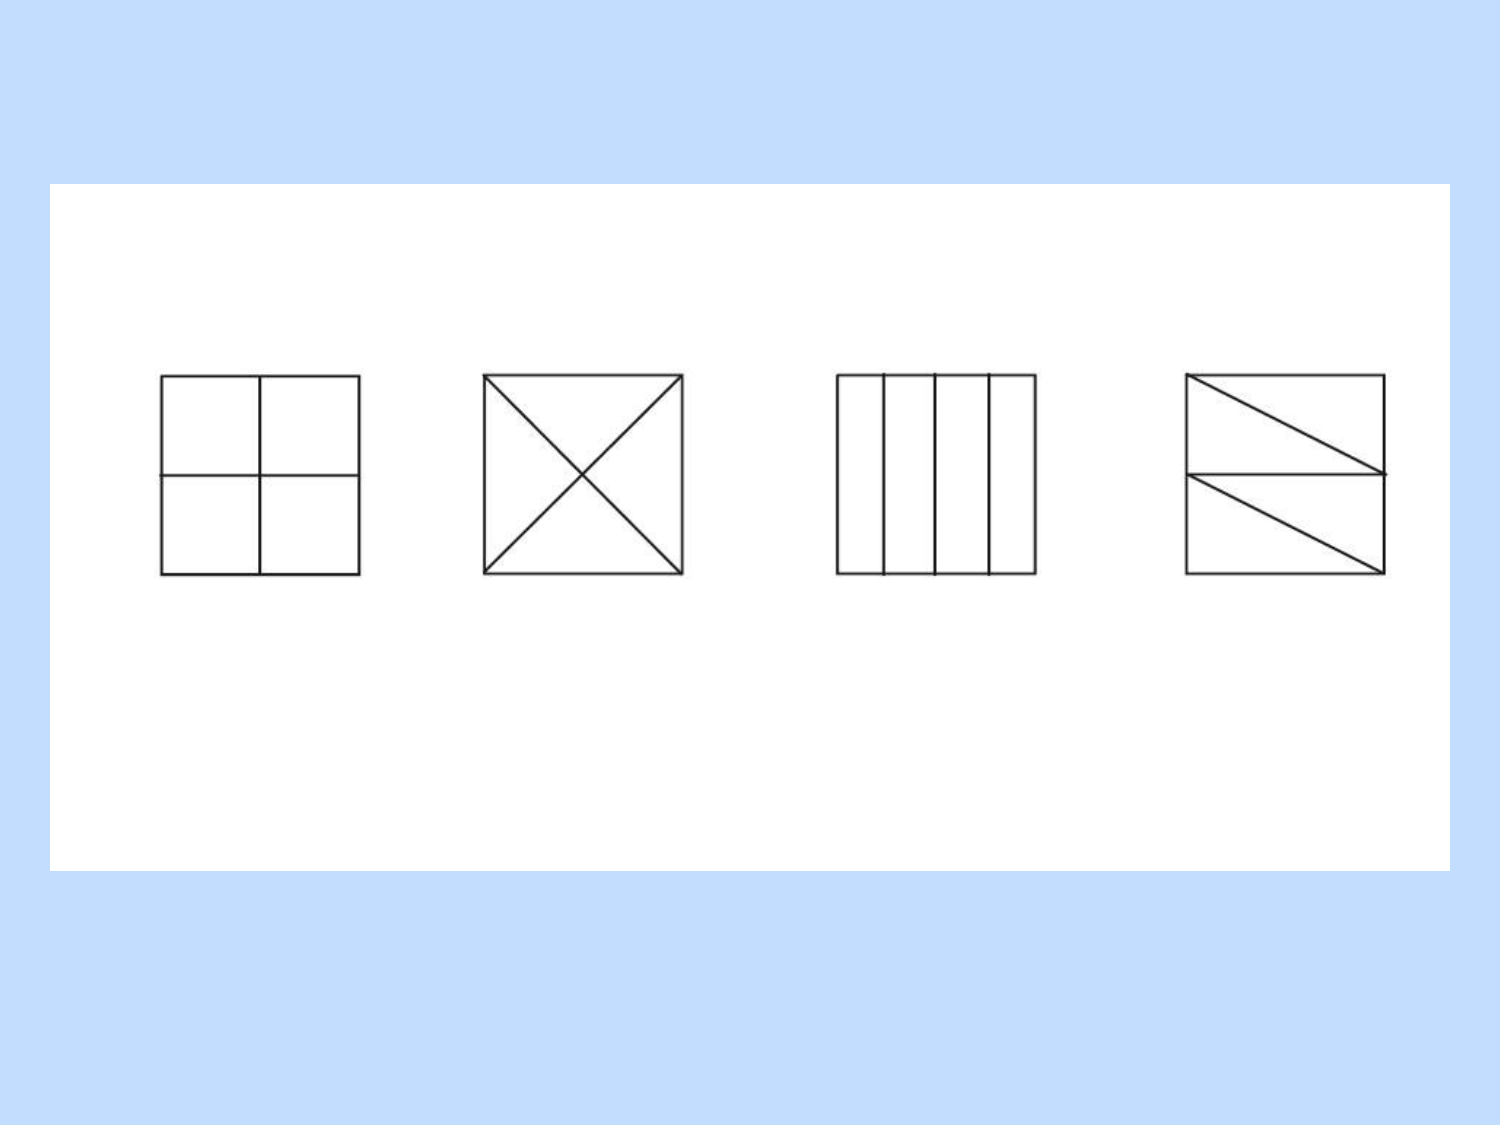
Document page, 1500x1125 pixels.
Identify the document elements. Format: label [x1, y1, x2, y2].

list [49, 184, 1451, 871]
